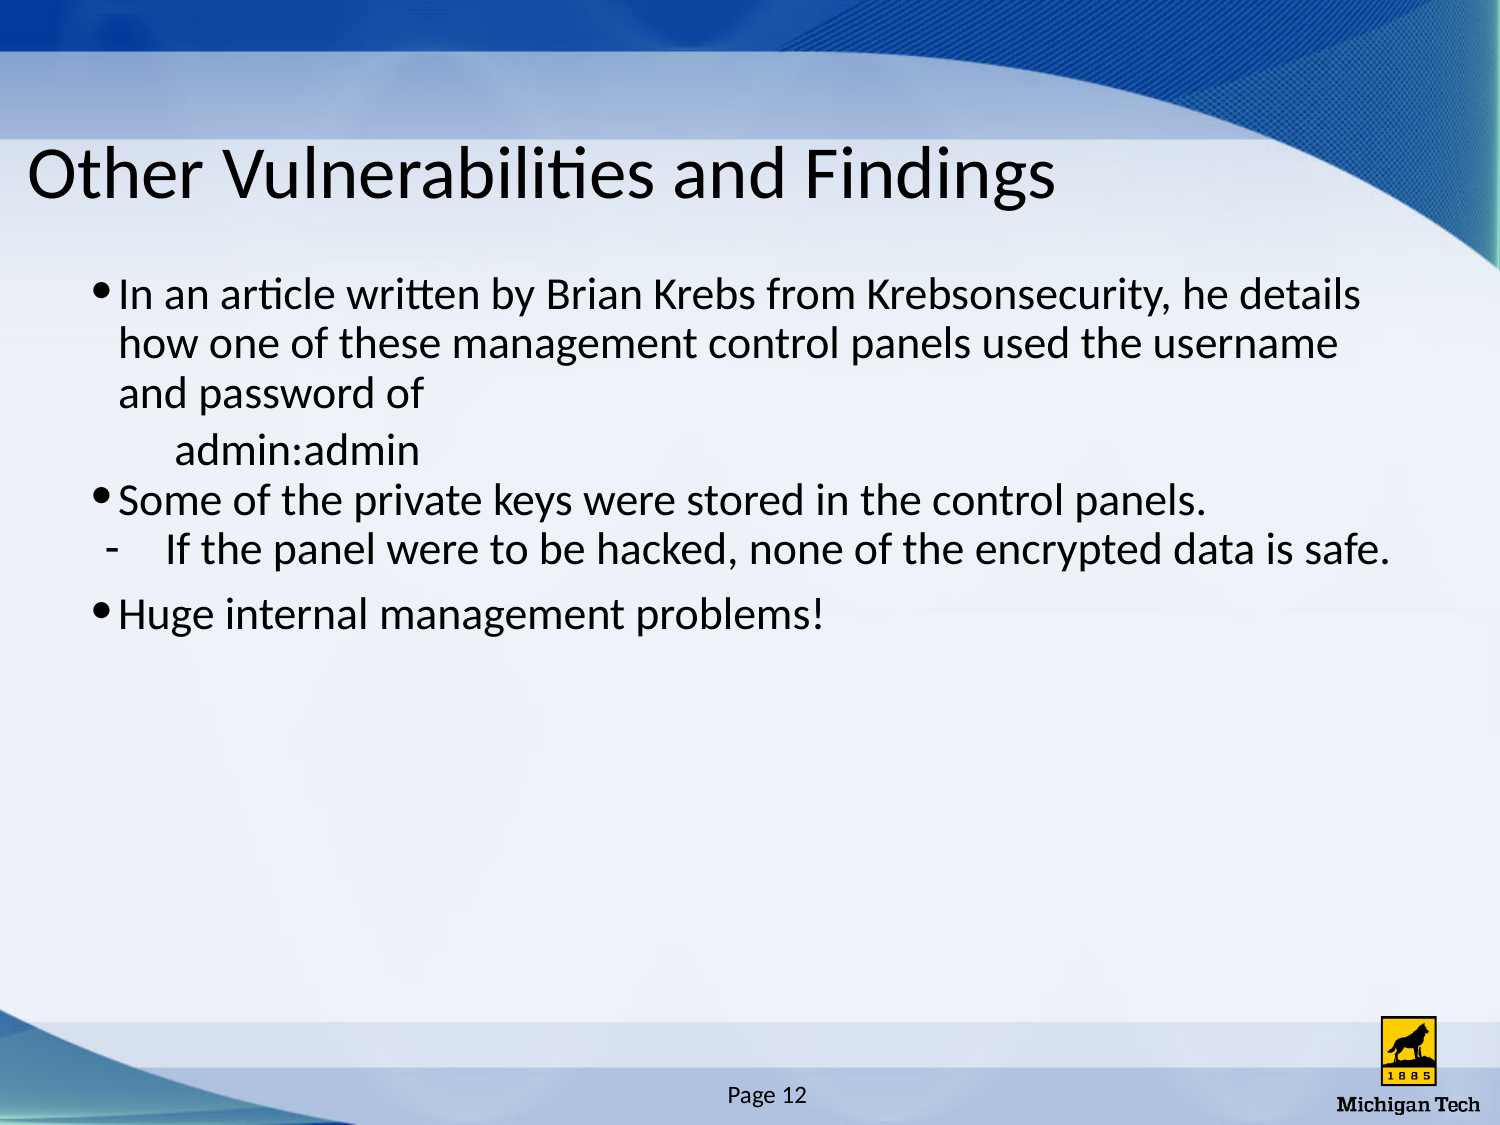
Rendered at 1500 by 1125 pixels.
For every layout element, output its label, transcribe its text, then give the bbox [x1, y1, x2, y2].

title Other Vulnerabilities and Findings [12, 75, 1263, 263]
picture [0, 0, 1500, 1125]
list In an article written by Brian Krebs from Krebsonsecurity, he details how one of these management control panels used the username and password of admin:admin Some of the private keys were stored in the control panels. If the panel were to be hacked, none of the encrypted data is safe. Huge internal management problems! [75, 262, 1425, 1063]
